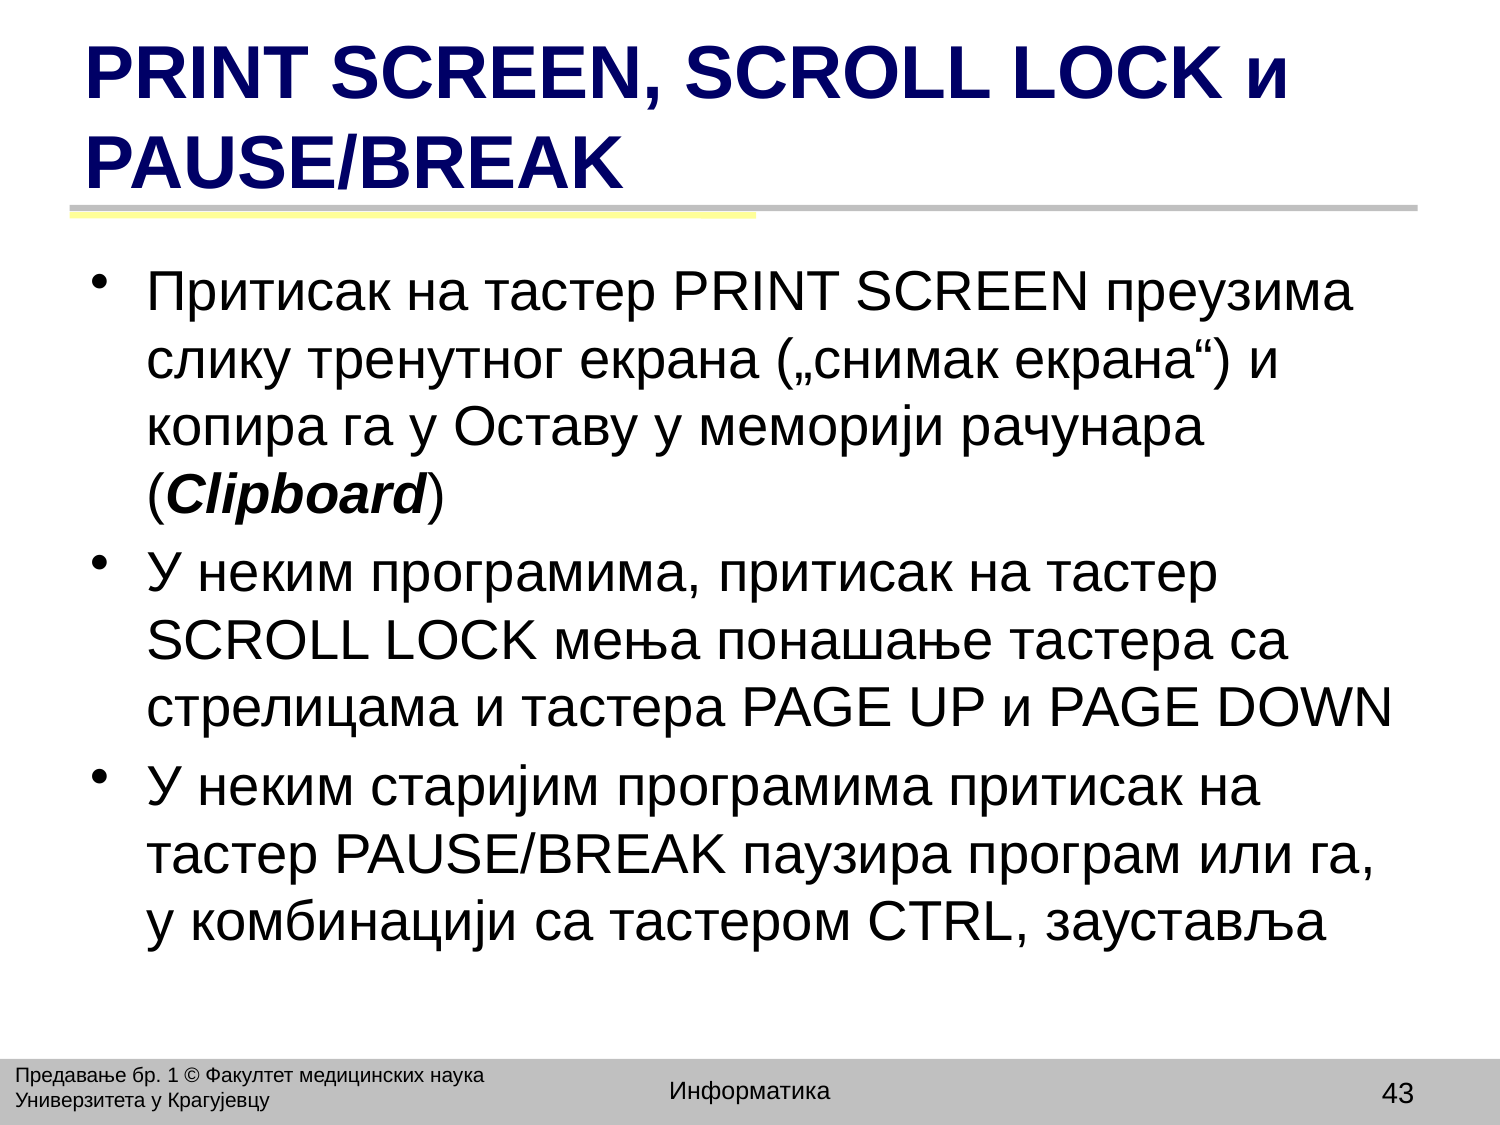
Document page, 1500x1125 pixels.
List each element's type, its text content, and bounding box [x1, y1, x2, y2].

slide_number 43 [1079, 1066, 1430, 1125]
footer Информатика [512, 1066, 988, 1125]
list Притисак на тастер PRINT SCREEN преузима слику тренутног екрана („снимак екрана“) и копира га у Оставу у меморији рачунара (Clipboard) У неким програмима, притисак на тастер SCROLL LOCK мења понашање тастера са стрелицама и тастера PAGE UP и PAGE DOWN У неким старијим програмима притисак на тастер PAUSE/BREAK паузира програм или га, у комбинацији са тастером CTRL, зауставља [74, 246, 1426, 1023]
slide_number Предавање бр. 1 © Факултет медицинских наука Универзитета у Крагујевцу [0, 1053, 599, 1108]
title PRINT SCREEN, SCROLL LOCK и PAUSE/BREAK [69, 19, 1426, 208]
